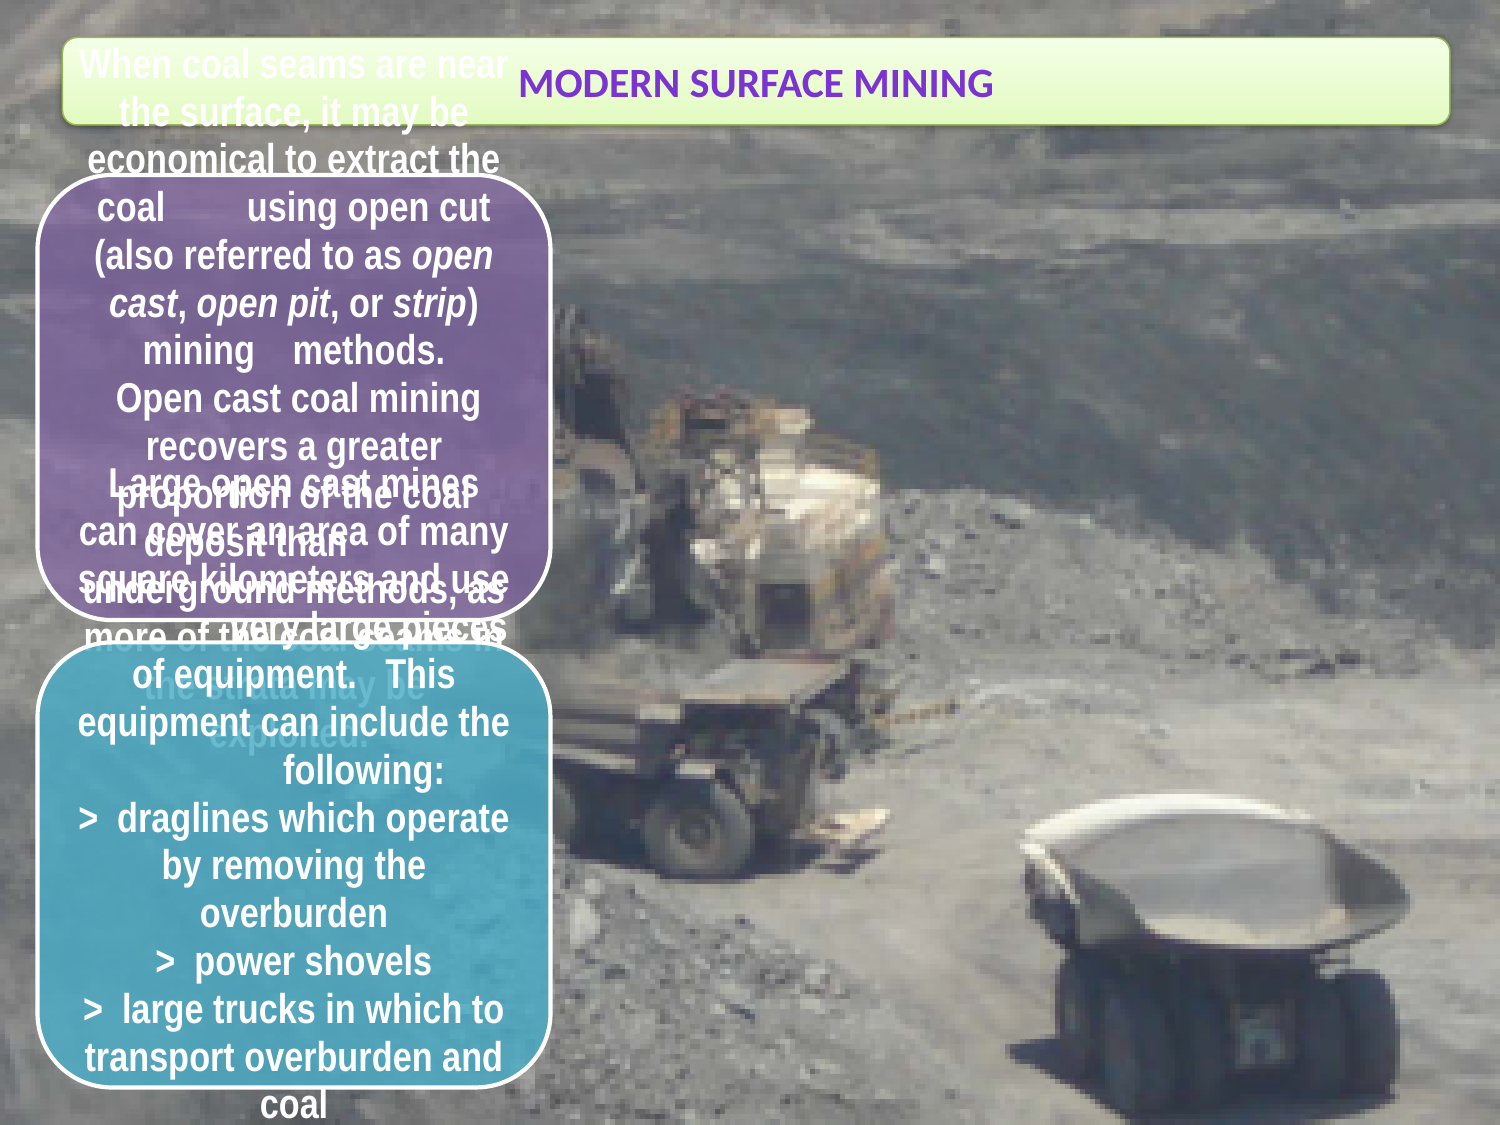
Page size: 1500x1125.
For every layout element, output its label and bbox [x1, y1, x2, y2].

text_box [37, 174, 1463, 1088]
picture [0, 0, 1500, 1125]
